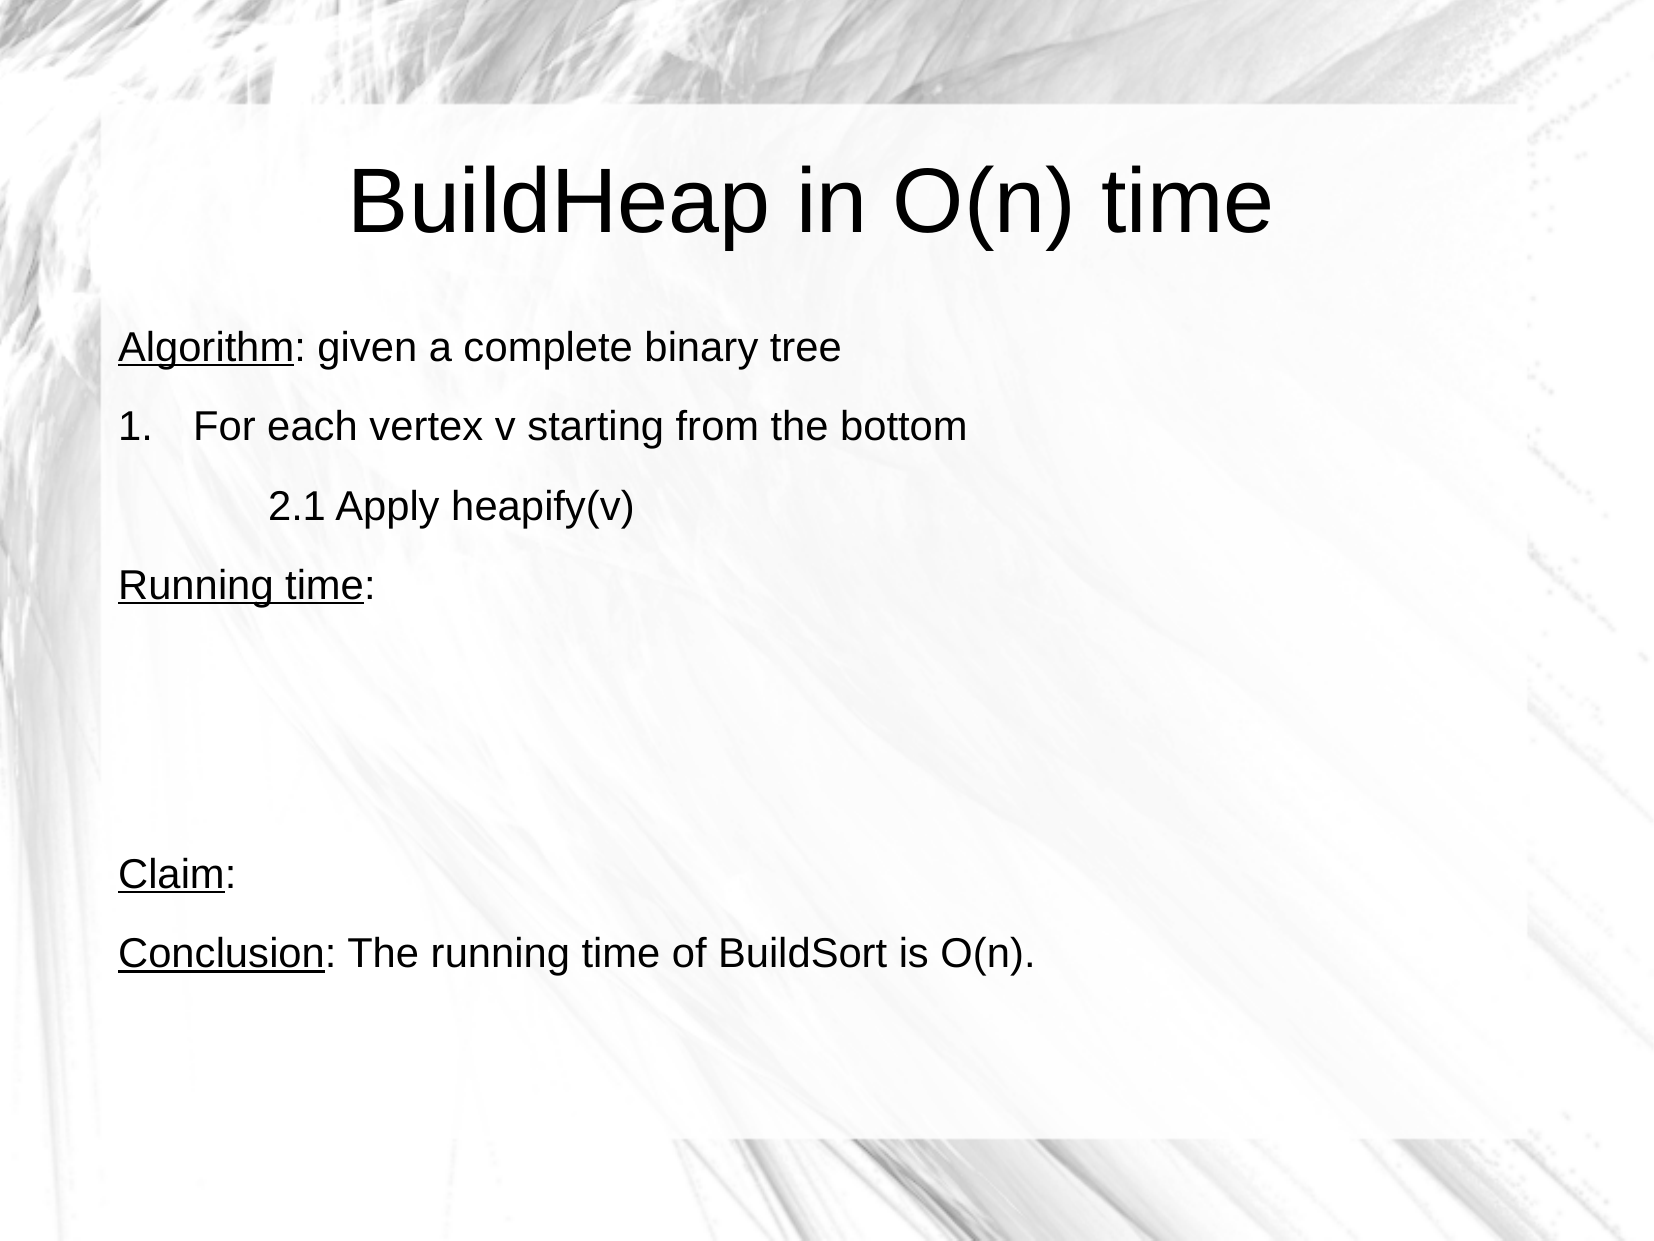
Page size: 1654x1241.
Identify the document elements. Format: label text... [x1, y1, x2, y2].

title BuildHeap in O(n) time [118, 112, 1506, 281]
picture [0, 0, 1654, 1241]
